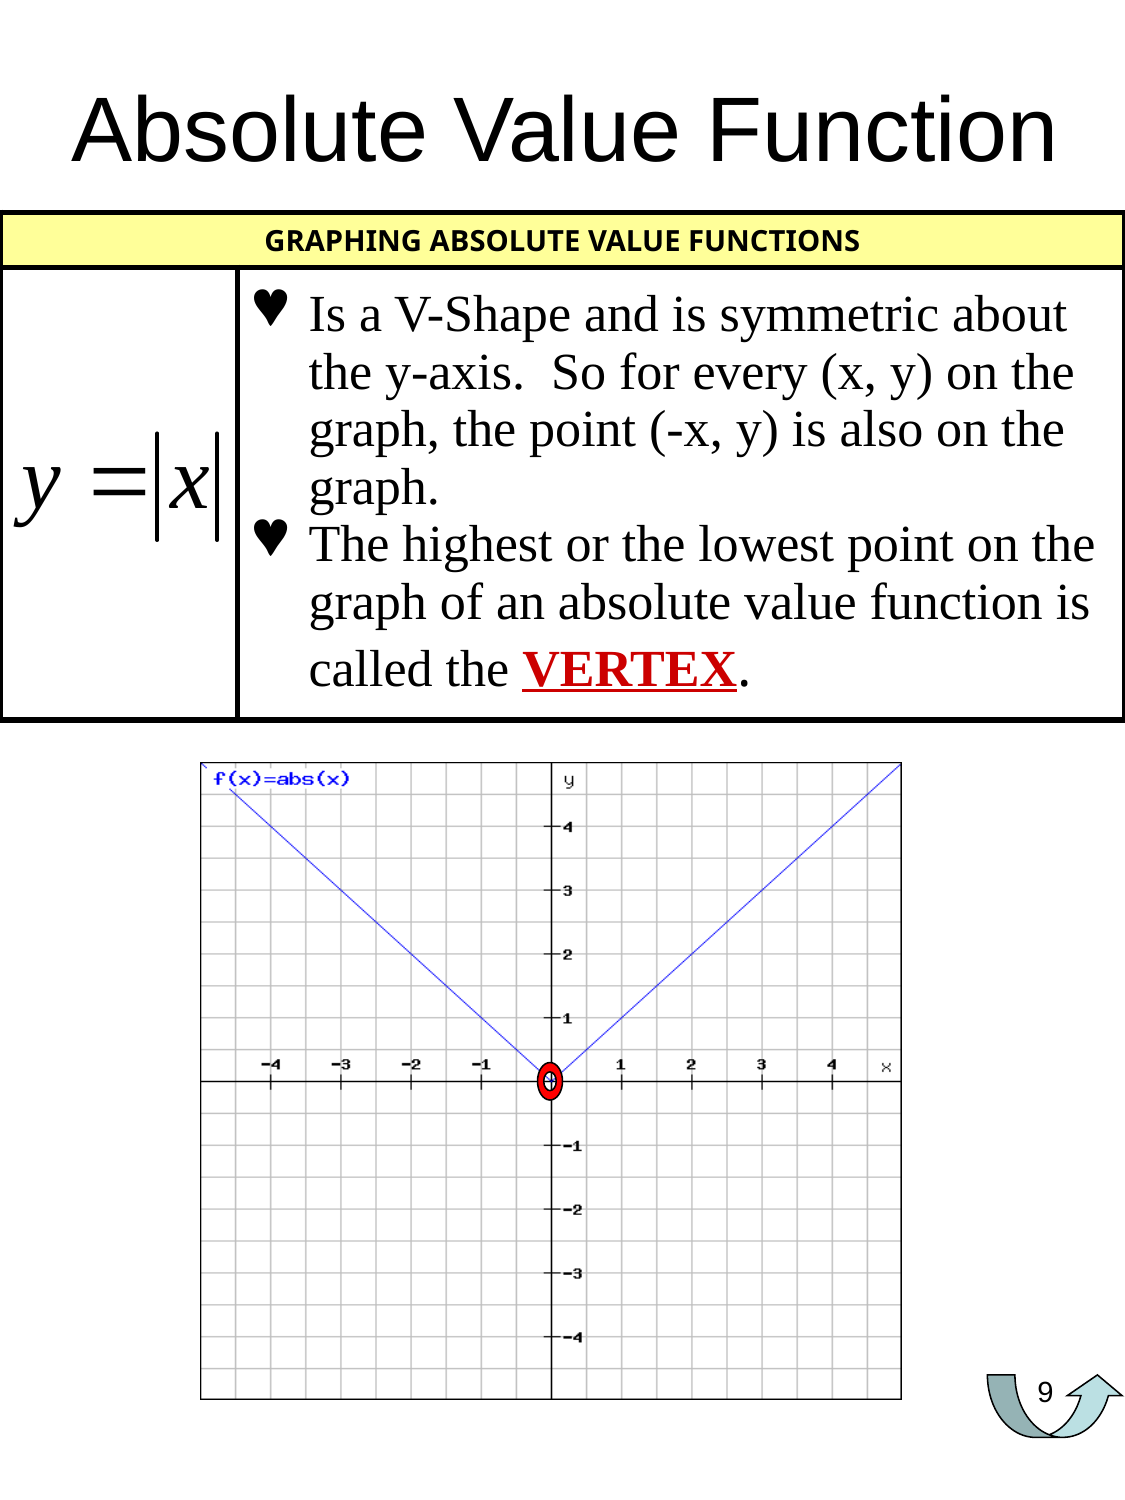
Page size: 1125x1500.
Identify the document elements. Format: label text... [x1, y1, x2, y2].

slide_number 9 [806, 1365, 1069, 1471]
table_header GRAPHING ABSOLUTE VALUE FUNCTIONS [3, 215, 1122, 265]
title Absolute Value Function [56, 0, 1125, 210]
table_cell [3, 569, 235, 717]
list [0, 412, 238, 562]
table_cell Is a V-Shape and is symmetric about the y-axis. So for every (x, y) on the graph, the point (-x, y) is also on the graph. The highest or the lowest point on the graph of an absolute value function is called the VERTEX. [240, 270, 1122, 717]
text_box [199, 762, 902, 1401]
text_box [1069, 1374, 1123, 1437]
table_cell [3, 270, 235, 411]
